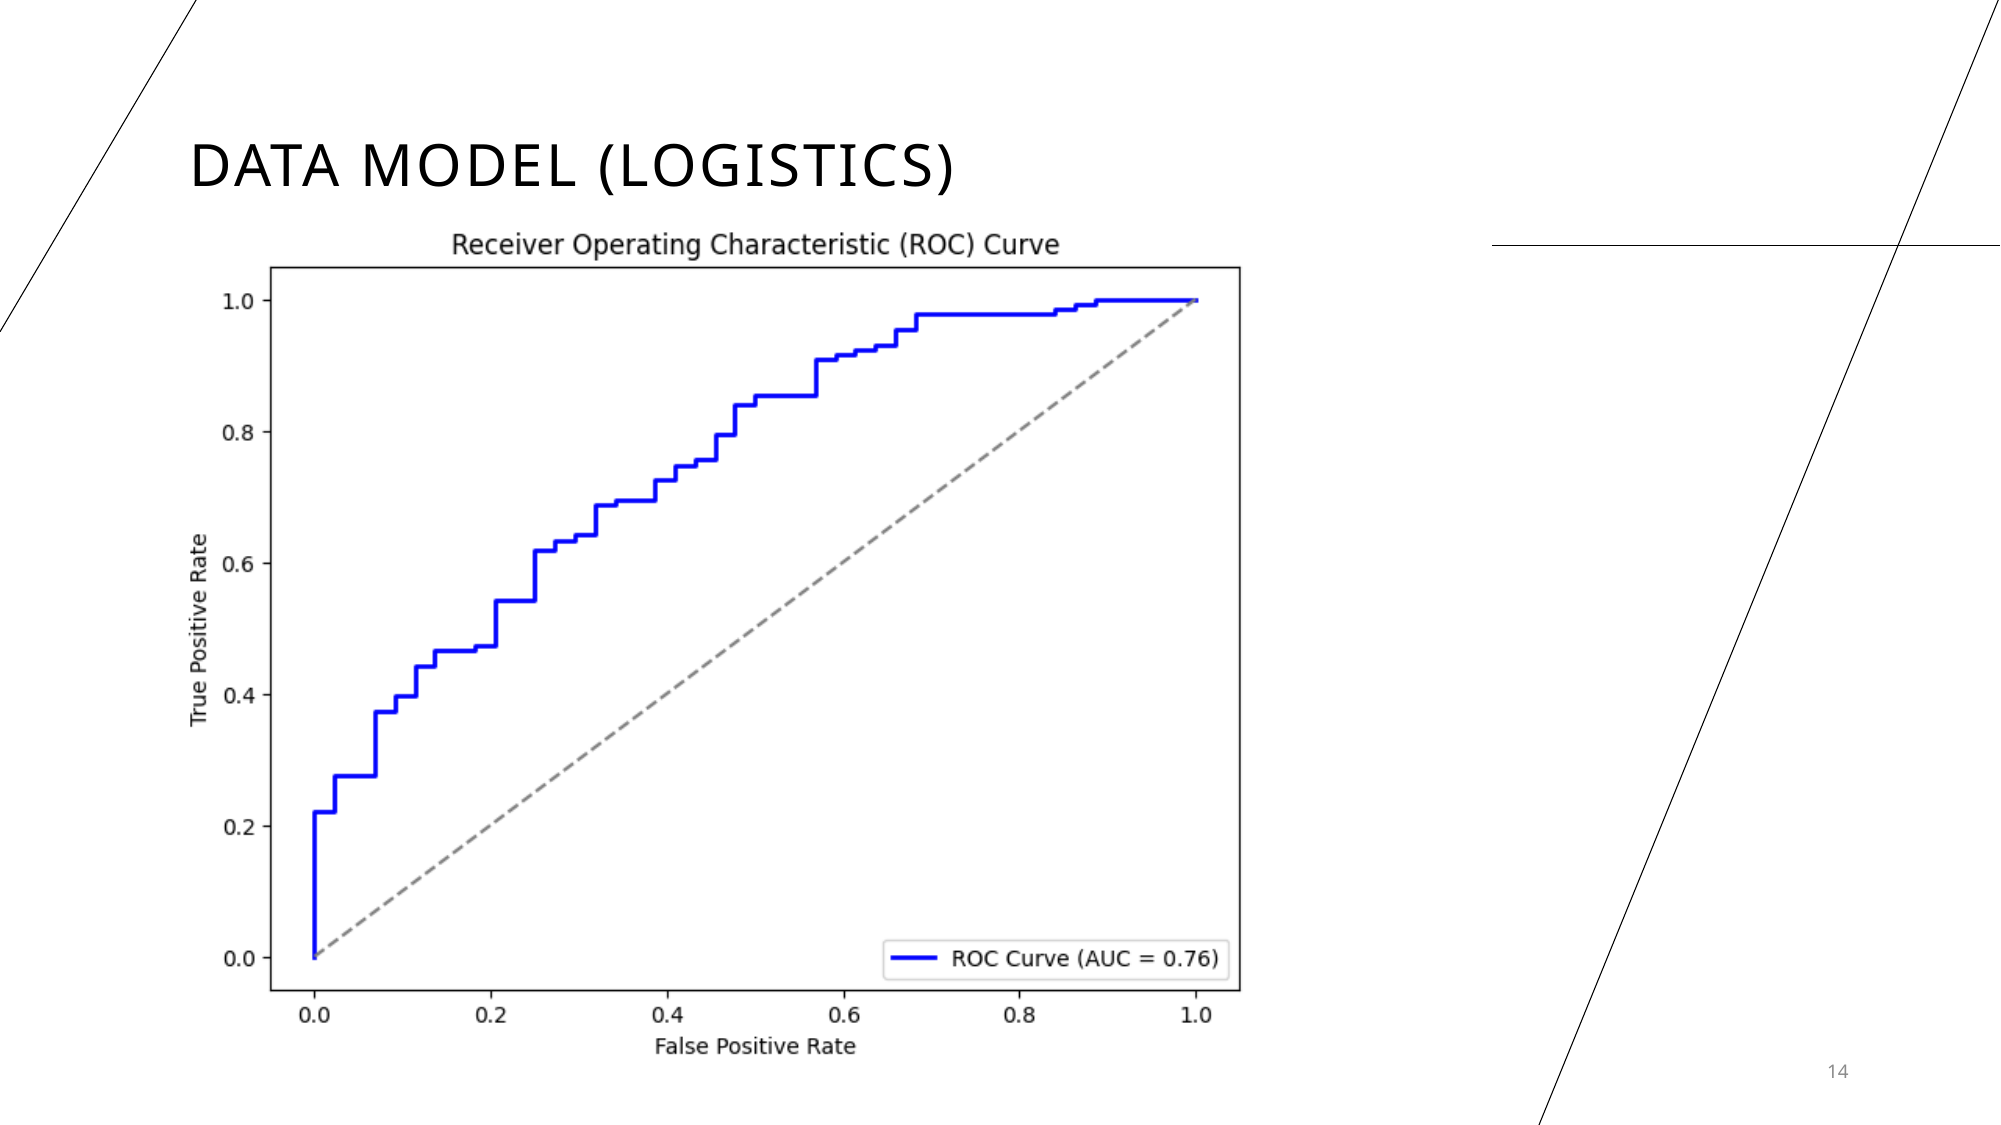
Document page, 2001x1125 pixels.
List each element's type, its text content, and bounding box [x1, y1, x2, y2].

slide_number 14 [1701, 1042, 1864, 1103]
picture [175, 217, 1255, 1073]
title Data model (Logistics) [175, 116, 1588, 208]
